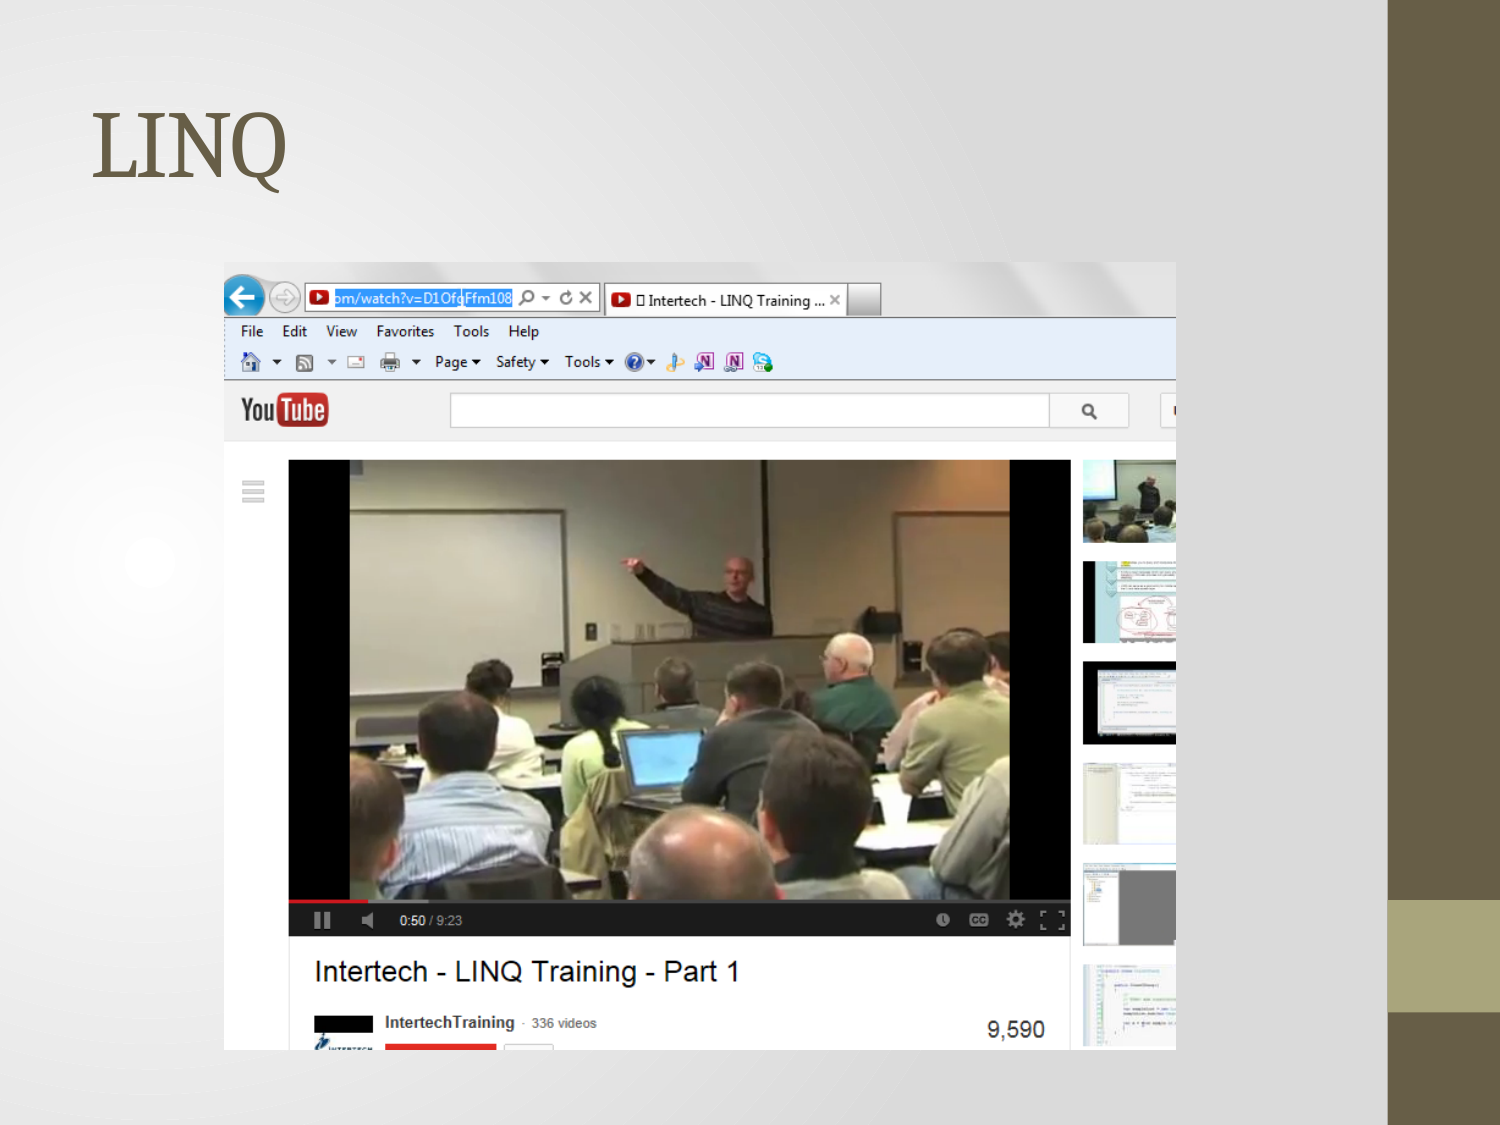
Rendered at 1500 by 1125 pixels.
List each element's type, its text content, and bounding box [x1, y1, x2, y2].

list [223, 261, 1177, 1051]
title LINQ [75, 45, 1325, 233]
